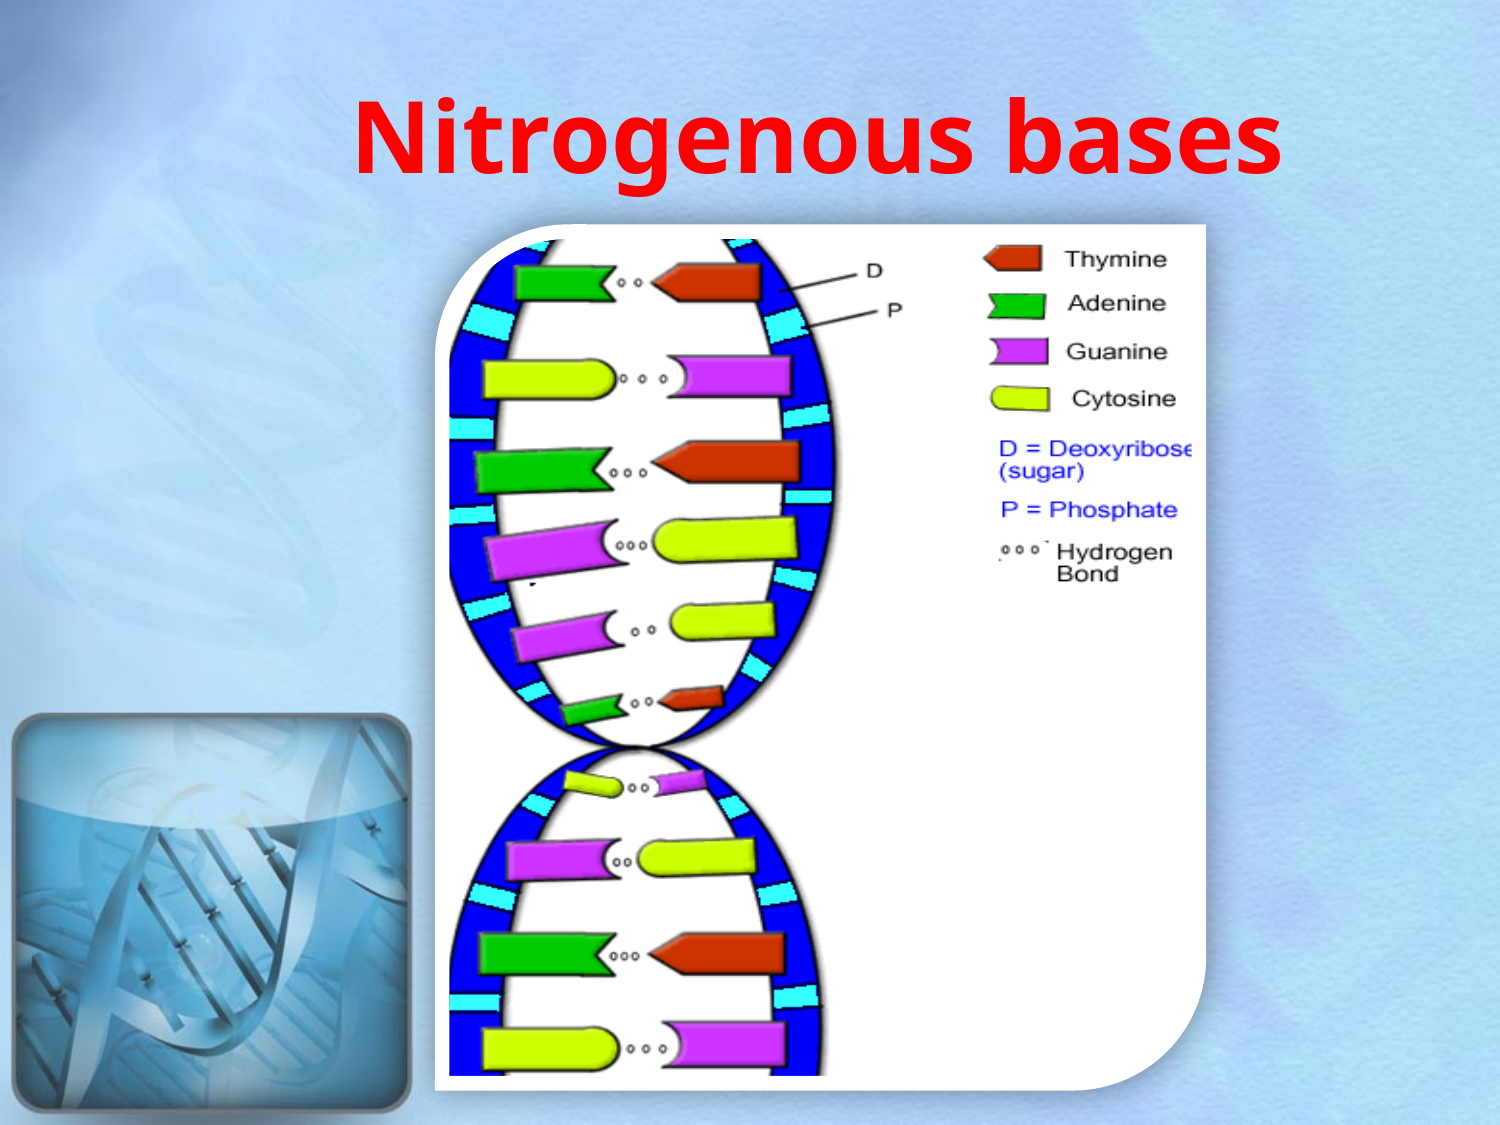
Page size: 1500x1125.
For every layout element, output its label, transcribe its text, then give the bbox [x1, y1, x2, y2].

text_box Nitrogenous bases [135, 66, 1500, 202]
picture [0, 0, 1500, 1125]
